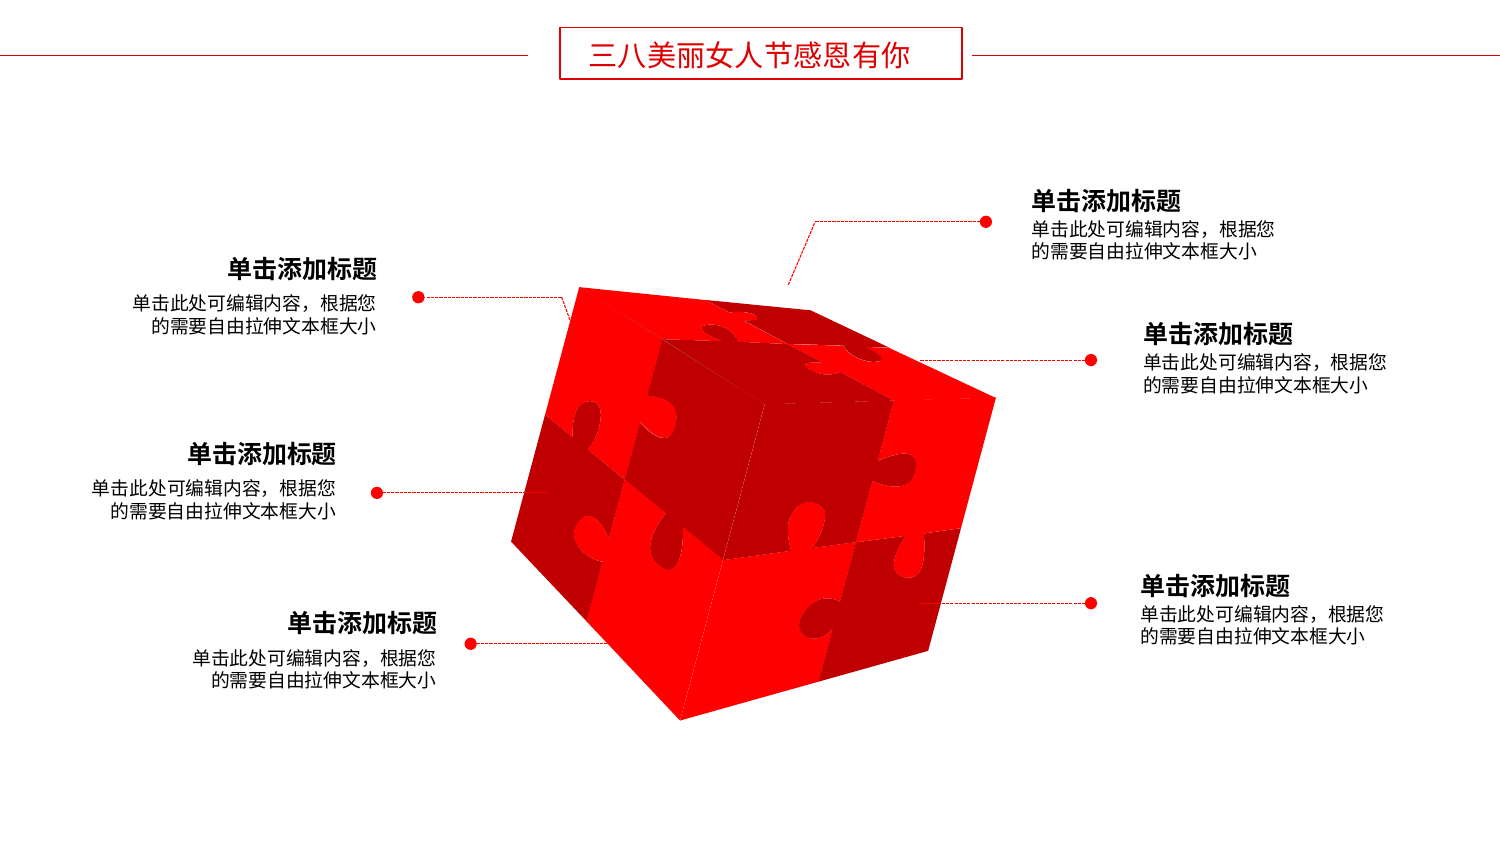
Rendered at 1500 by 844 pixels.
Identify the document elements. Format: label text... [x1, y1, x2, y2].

text_box [855, 397, 996, 578]
text_box [560, 27, 963, 80]
text_box [681, 503, 855, 721]
text_box 单击添加标题 [96, 438, 337, 469]
text_box 单击添加标题 [1140, 570, 1381, 601]
text_box 单击添加标题 [137, 253, 378, 284]
text_box 单击此处可编辑内容，根据您的需要自由拉伸文本框大小 [86, 476, 336, 523]
text_box 单击此处可编辑内容，根据您的需要自由拉伸文本框大小 [1143, 351, 1392, 397]
text_box [511, 401, 624, 621]
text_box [418, 296, 585, 361]
text_box 单击添加标题 [1031, 185, 1272, 216]
text_box 单击此处可编辑内容，根据您的需要自由拉伸文本框大小 [127, 291, 377, 337]
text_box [788, 221, 987, 286]
text_box [545, 287, 676, 478]
text_box [705, 299, 890, 362]
text_box [581, 287, 784, 343]
text_box [624, 339, 765, 569]
text_box [790, 344, 994, 400]
text_box 单击此处可编辑内容，根据您的需要自由拉伸文本框大小 [187, 646, 436, 692]
text_box 单击此处可编辑内容，根据您的需要自由拉伸文本框大小 [1140, 602, 1389, 648]
text_box 单击添加标题 [1143, 318, 1384, 349]
text_box [663, 324, 893, 404]
text_box [574, 479, 723, 721]
text_box [799, 529, 961, 682]
text_box [723, 400, 916, 561]
text_box 单击此处可编辑内容，根据您的需要自由拉伸文本框大小 [1031, 217, 1280, 263]
text_box 单击添加标题 [197, 607, 438, 638]
